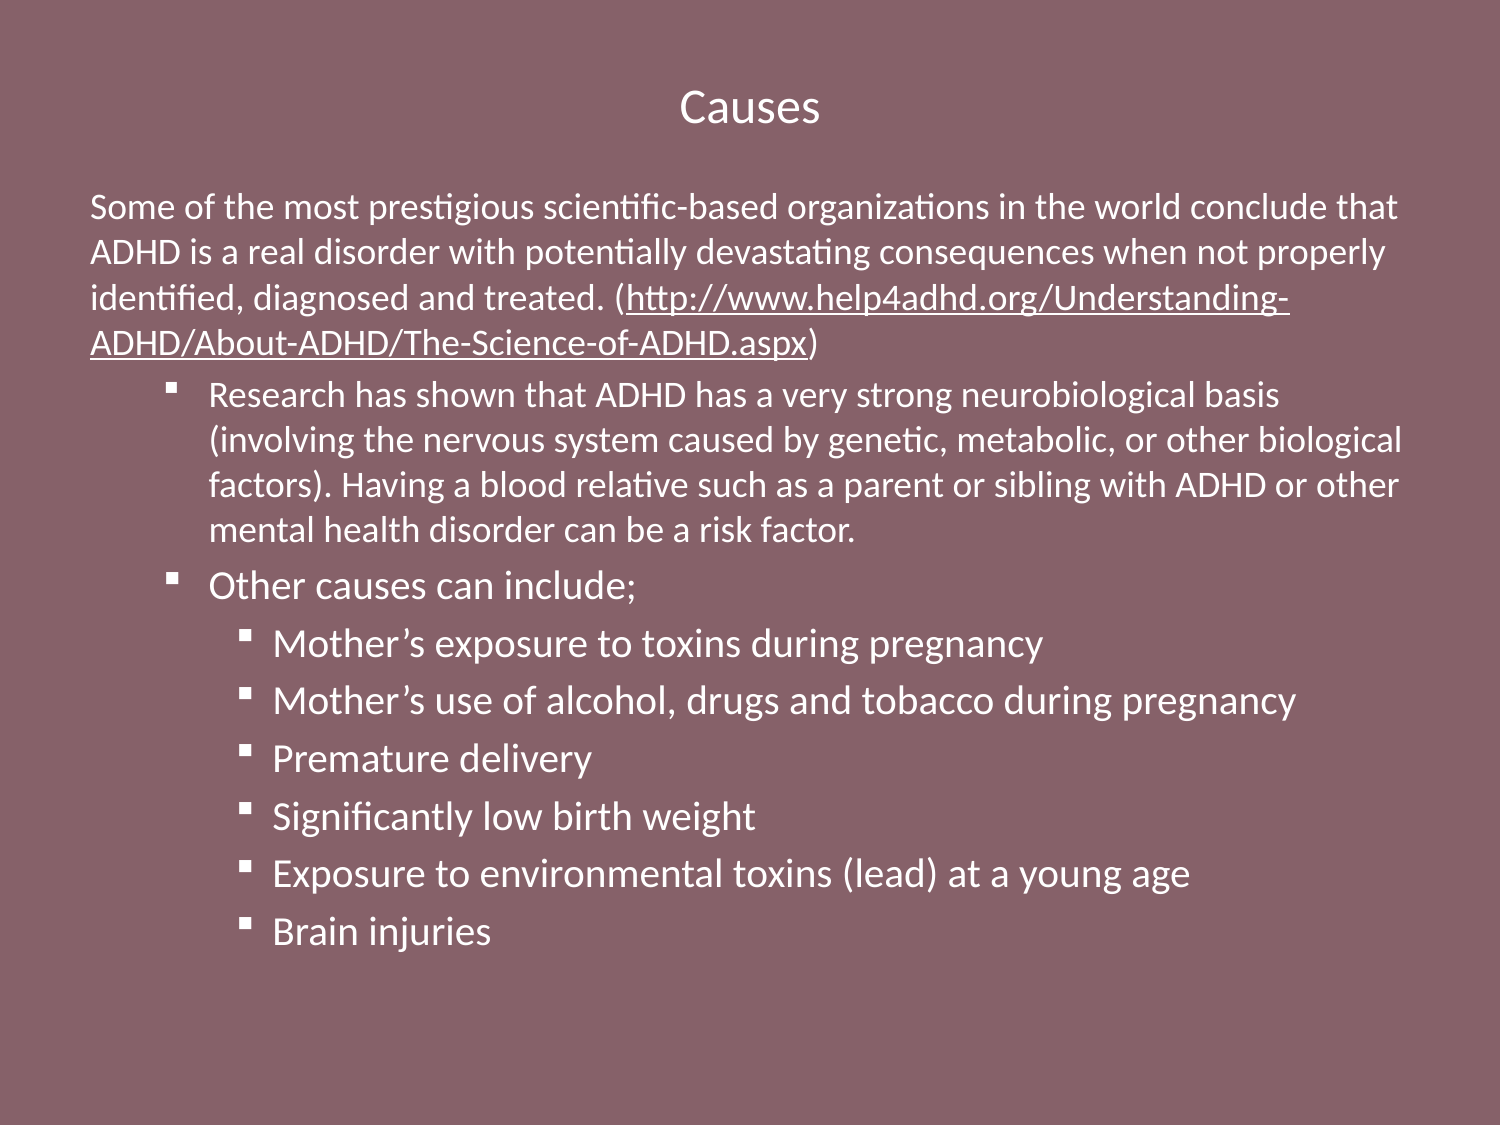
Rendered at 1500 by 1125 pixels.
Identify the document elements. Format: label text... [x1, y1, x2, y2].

title Causes [75, 45, 1425, 163]
list Some of the most prestigious scientific-based organizations in the world conclude that ADHD is a real disorder with potentially devastating consequences when not properly identified, diagnosed and treated. (http://www.help4adhd.org/Understanding-ADHD/About-ADHD/The-Science-of-ADHD.aspx) Research has shown that ADHD has a very strong neurobiological basis (involving the nervous system caused by genetic, metabolic, or other biological factors). Having a blood relative such as a parent or sibling with ADHD or other mental health disorder can be a risk factor. Other causes can include; Mother’s exposure to toxins during pregnancy Mother’s use of alcohol, drugs and tobacco during pregnancy Premature delivery Significantly low birth weight Exposure to environmental toxins (lead) at a young age Brain injuries [75, 174, 1425, 1005]
